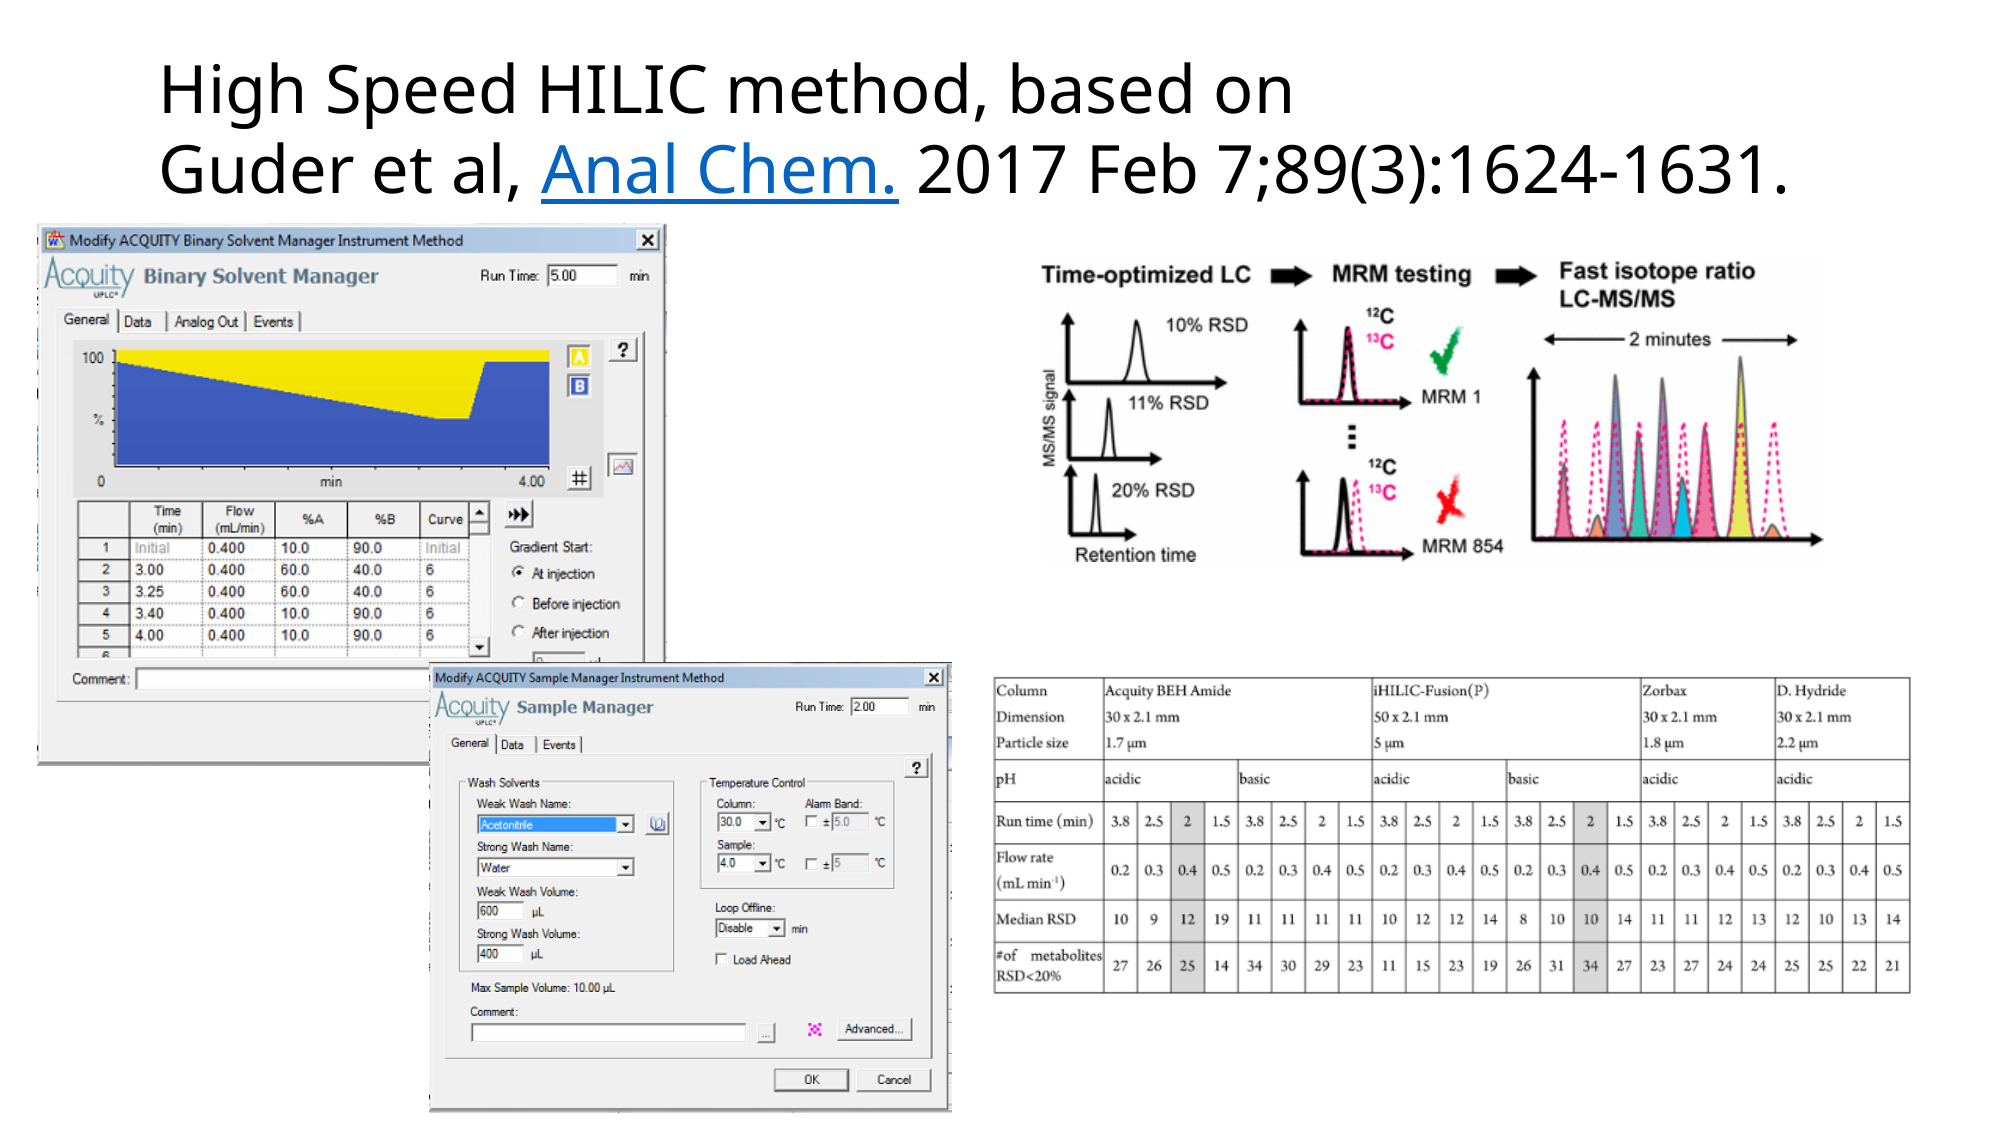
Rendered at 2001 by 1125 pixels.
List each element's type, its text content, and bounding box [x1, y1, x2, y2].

picture [429, 662, 952, 1114]
title High Speed HILIC method, based on Guder et al, Anal Chem. 2017 Feb 7;89(3):1624-1631. [143, 24, 1869, 242]
picture [991, 675, 1913, 996]
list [37, 223, 667, 766]
picture [1041, 261, 1824, 562]
